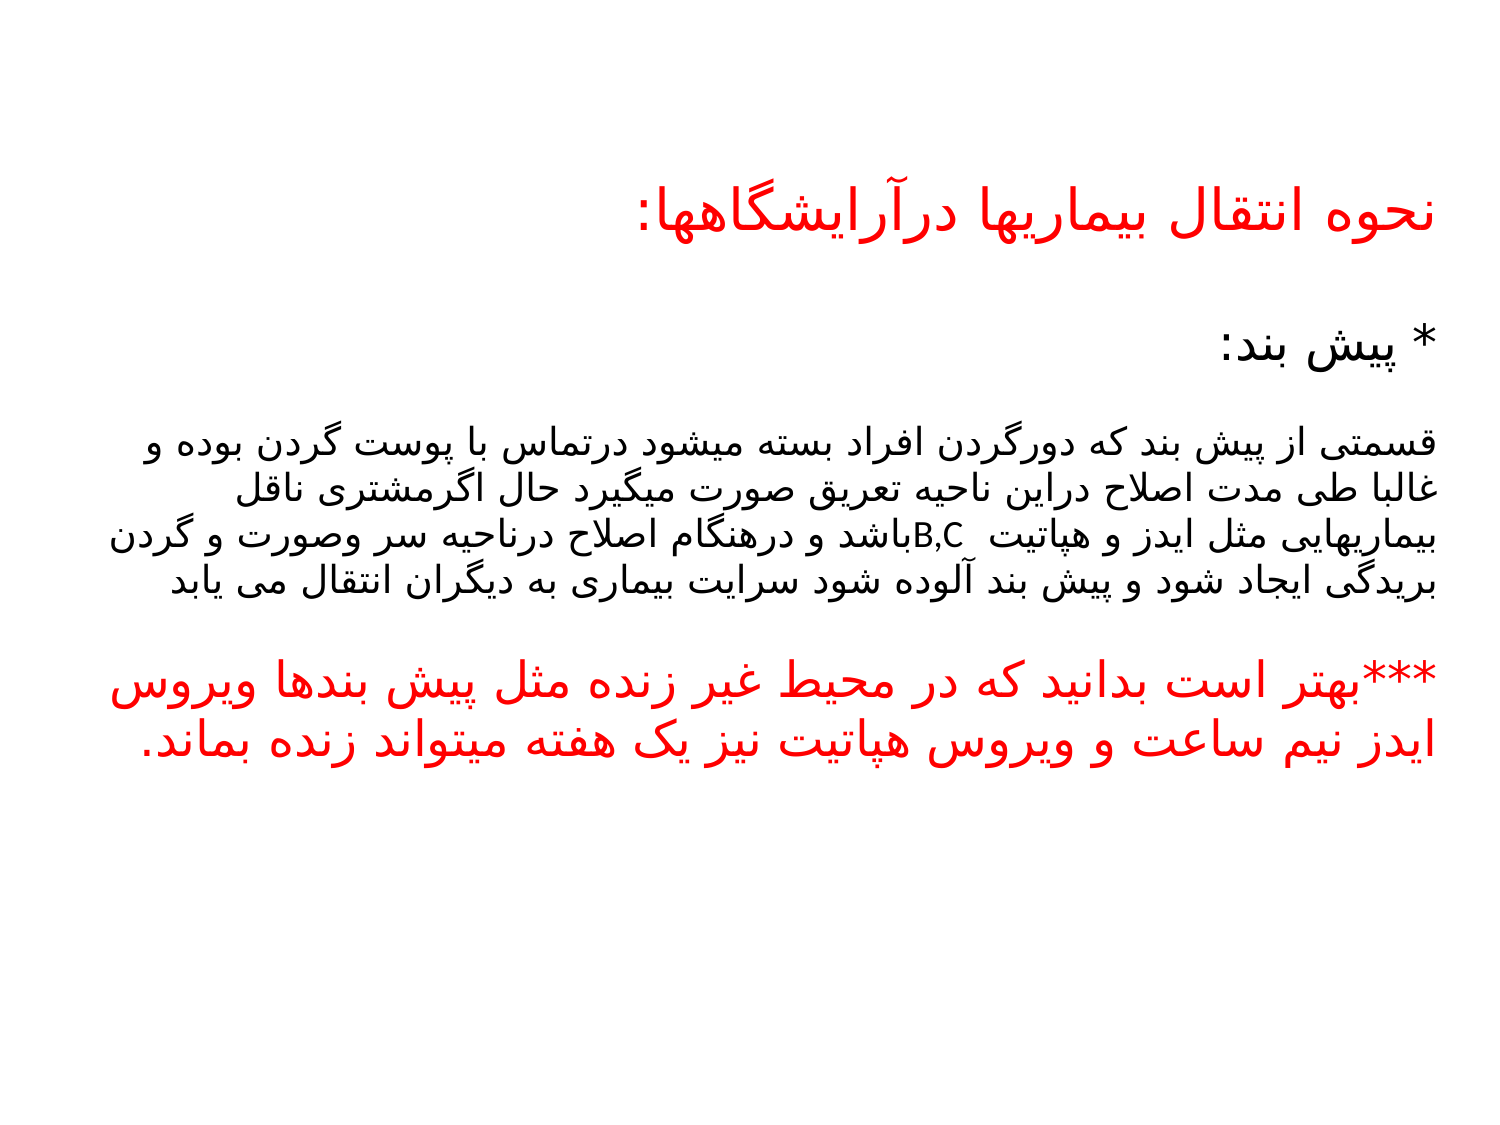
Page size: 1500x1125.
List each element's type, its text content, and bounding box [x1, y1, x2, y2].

title نحوه انتقال بیماریها درآرایشگاهها: * پیش بند: قسمتی از پیش بند که دورگردن افراد بسته میشود درتماس با پوست گردن بوده و غالبا طی مدت اصلاح دراین ناحیه تعریق صورت میگیرد حال اگرمشتری ناقل بیماریهایی مثل ایدز و هپاتیت B,Cباشد و درهنگام اصلاح درناحیه سر وصورت و گردن بریدگی ایجاد شود و پیش بند آلوده شود سرایت بیماری به دیگران انتقال می یابد ***بهتر است بدانید که در محیط غیر زنده مثل پیش بندها ویروس ایدز نیم ساعت و ویروس هپاتیت نیز یک هفته میتواند زنده بماند. [75, 82, 1454, 973]
